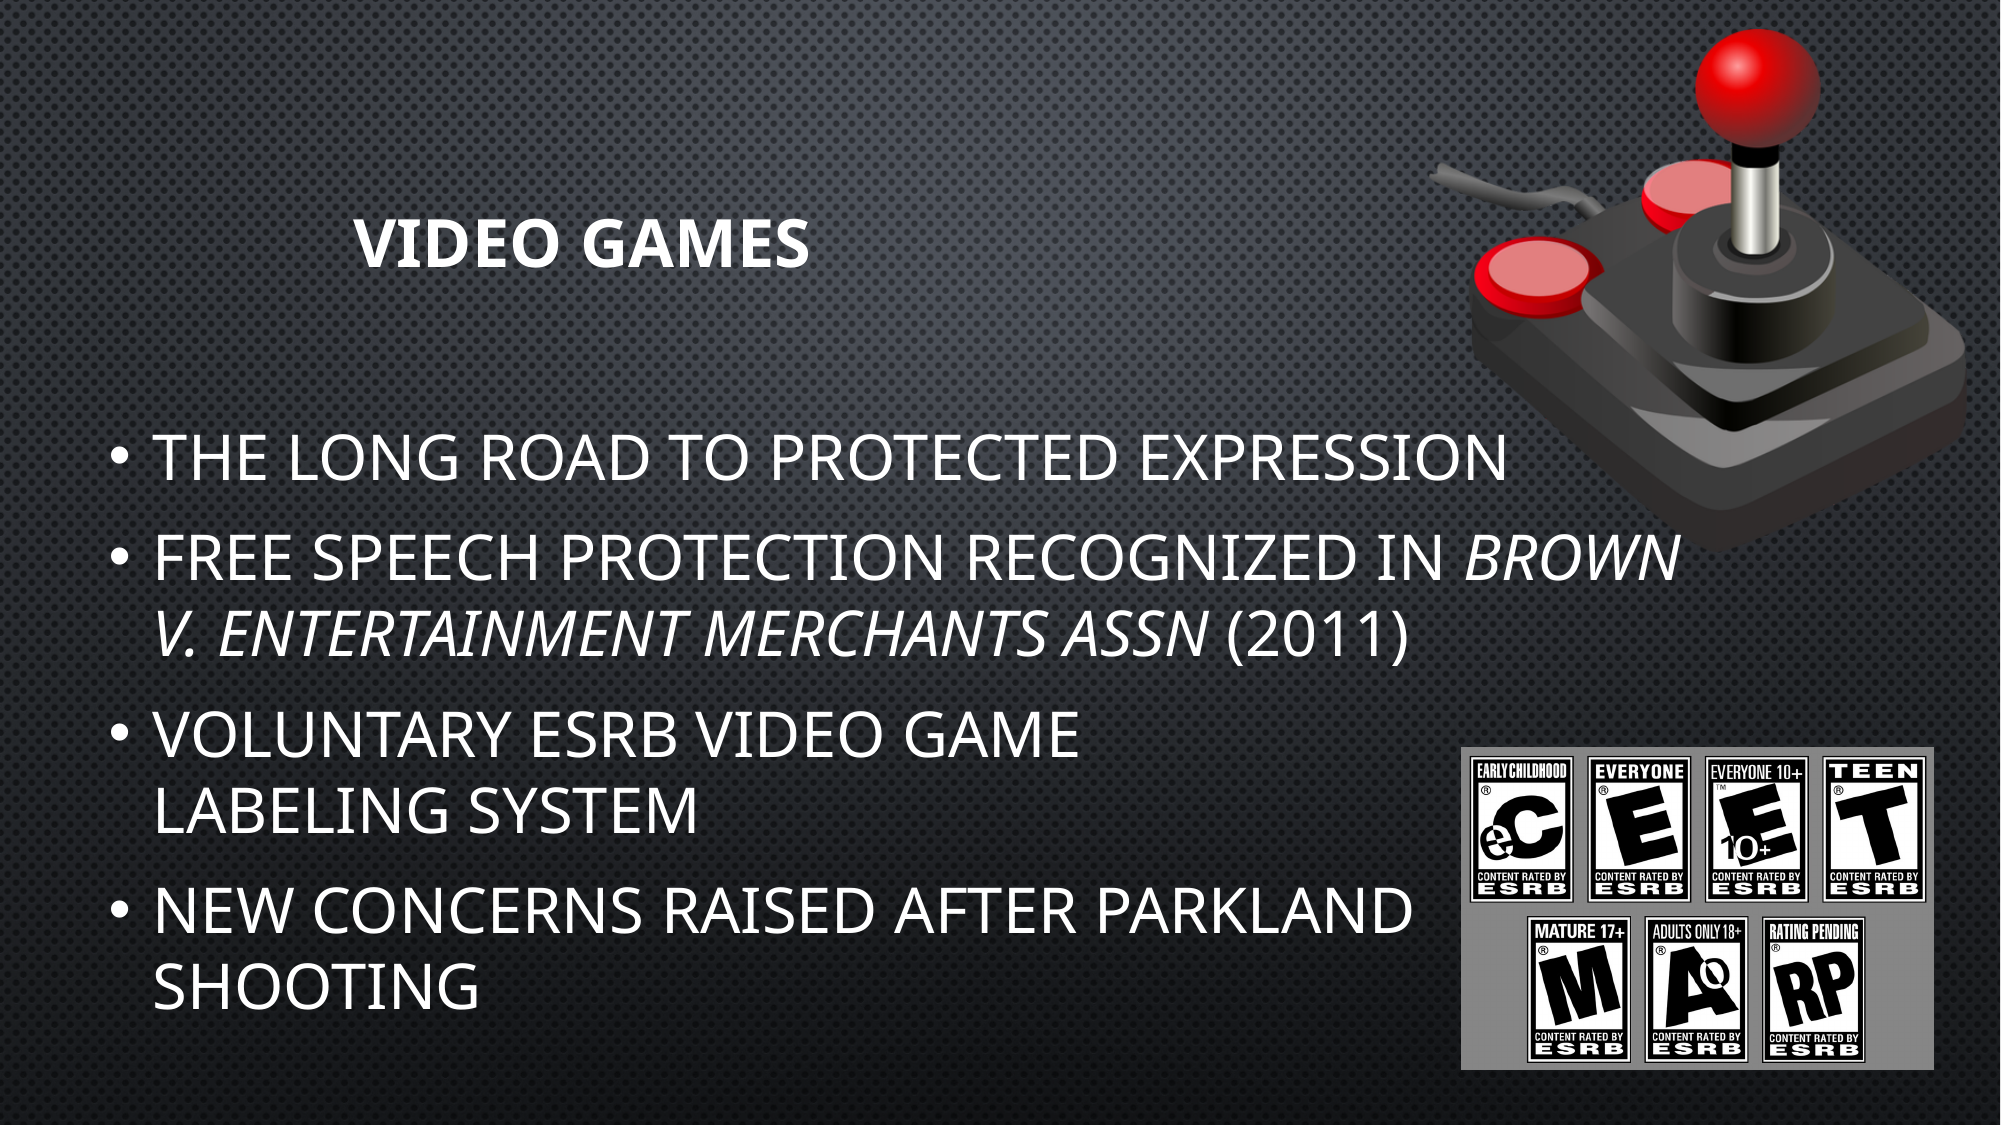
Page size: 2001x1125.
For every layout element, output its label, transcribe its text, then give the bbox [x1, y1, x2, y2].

list The long road to protected expression Free speech protection recognized in Brown v. Entertainment Merchants Assn (2011) Voluntary ESRB video game labeling system New concerns raised after Parkland shooting [93, 403, 1719, 1036]
title Video Games [200, 85, 1428, 398]
picture [1460, 747, 1935, 1070]
picture [1428, 28, 1967, 552]
